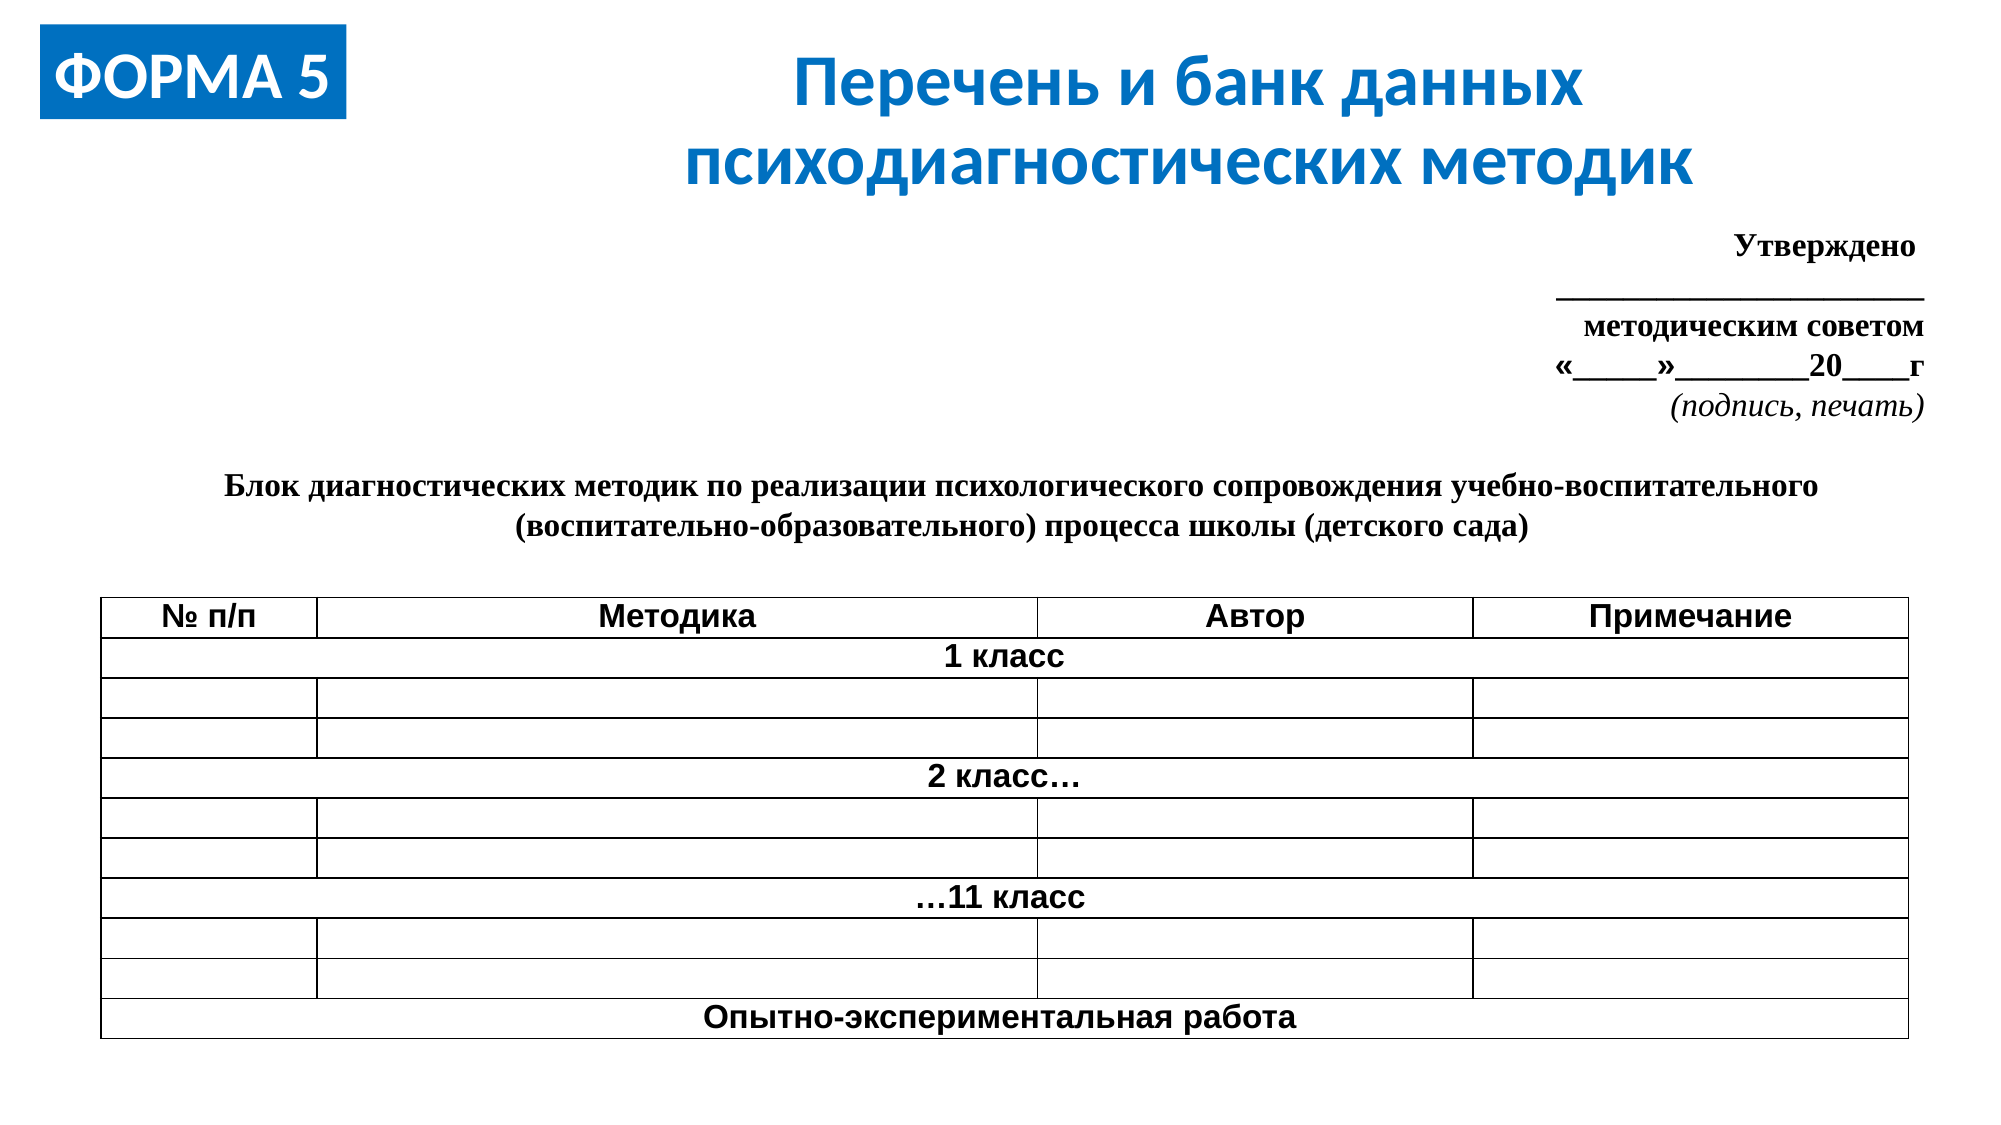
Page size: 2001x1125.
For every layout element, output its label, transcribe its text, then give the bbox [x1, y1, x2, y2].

table_cell [1038, 719, 1472, 757]
table_cell [1474, 919, 1908, 958]
table_header Примечание [1474, 598, 1908, 637]
table_cell [1038, 959, 1472, 998]
table_cell [318, 959, 1037, 998]
text_box Утверждено ______________________ методическим советом «_____»________20____г (подпись, печать) Блок диагностических методик по реализации психологического сопровождения учебно-воспитательного (воспитательно-образовательного) процесса школы (детского сада) [106, 216, 1940, 551]
table_cell [1474, 839, 1908, 877]
table_cell [1038, 799, 1472, 837]
table_cell [102, 839, 316, 877]
table_cell [102, 799, 316, 837]
table_cell [318, 799, 1037, 837]
table_cell [1038, 679, 1472, 717]
text_box ФОРМА 5 [40, 24, 347, 120]
table_cell [102, 959, 316, 998]
table_cell 1 класс [102, 639, 1908, 677]
table_cell …11 класс [102, 879, 1908, 917]
table_cell [102, 679, 316, 717]
table_cell [1038, 839, 1472, 877]
table_cell [318, 719, 1037, 757]
table_cell Опытно-экспериментальная работа [102, 999, 1908, 1038]
table_cell [318, 679, 1037, 717]
table_cell [102, 919, 316, 958]
table_cell [318, 919, 1037, 958]
table_header № п/п [102, 598, 316, 637]
table_cell [102, 719, 316, 757]
table_cell [318, 839, 1037, 877]
table_cell [1474, 679, 1908, 717]
table_cell 2 класс… [102, 759, 1908, 797]
table_cell [1474, 799, 1908, 837]
table_header Методика [318, 598, 1037, 637]
table_cell [1474, 959, 1908, 998]
table_cell [1038, 919, 1472, 958]
table_header Автор [1038, 598, 1472, 637]
title Перечень и банк данных психодиагностических методик [504, 27, 1875, 216]
table_cell [1474, 719, 1908, 757]
